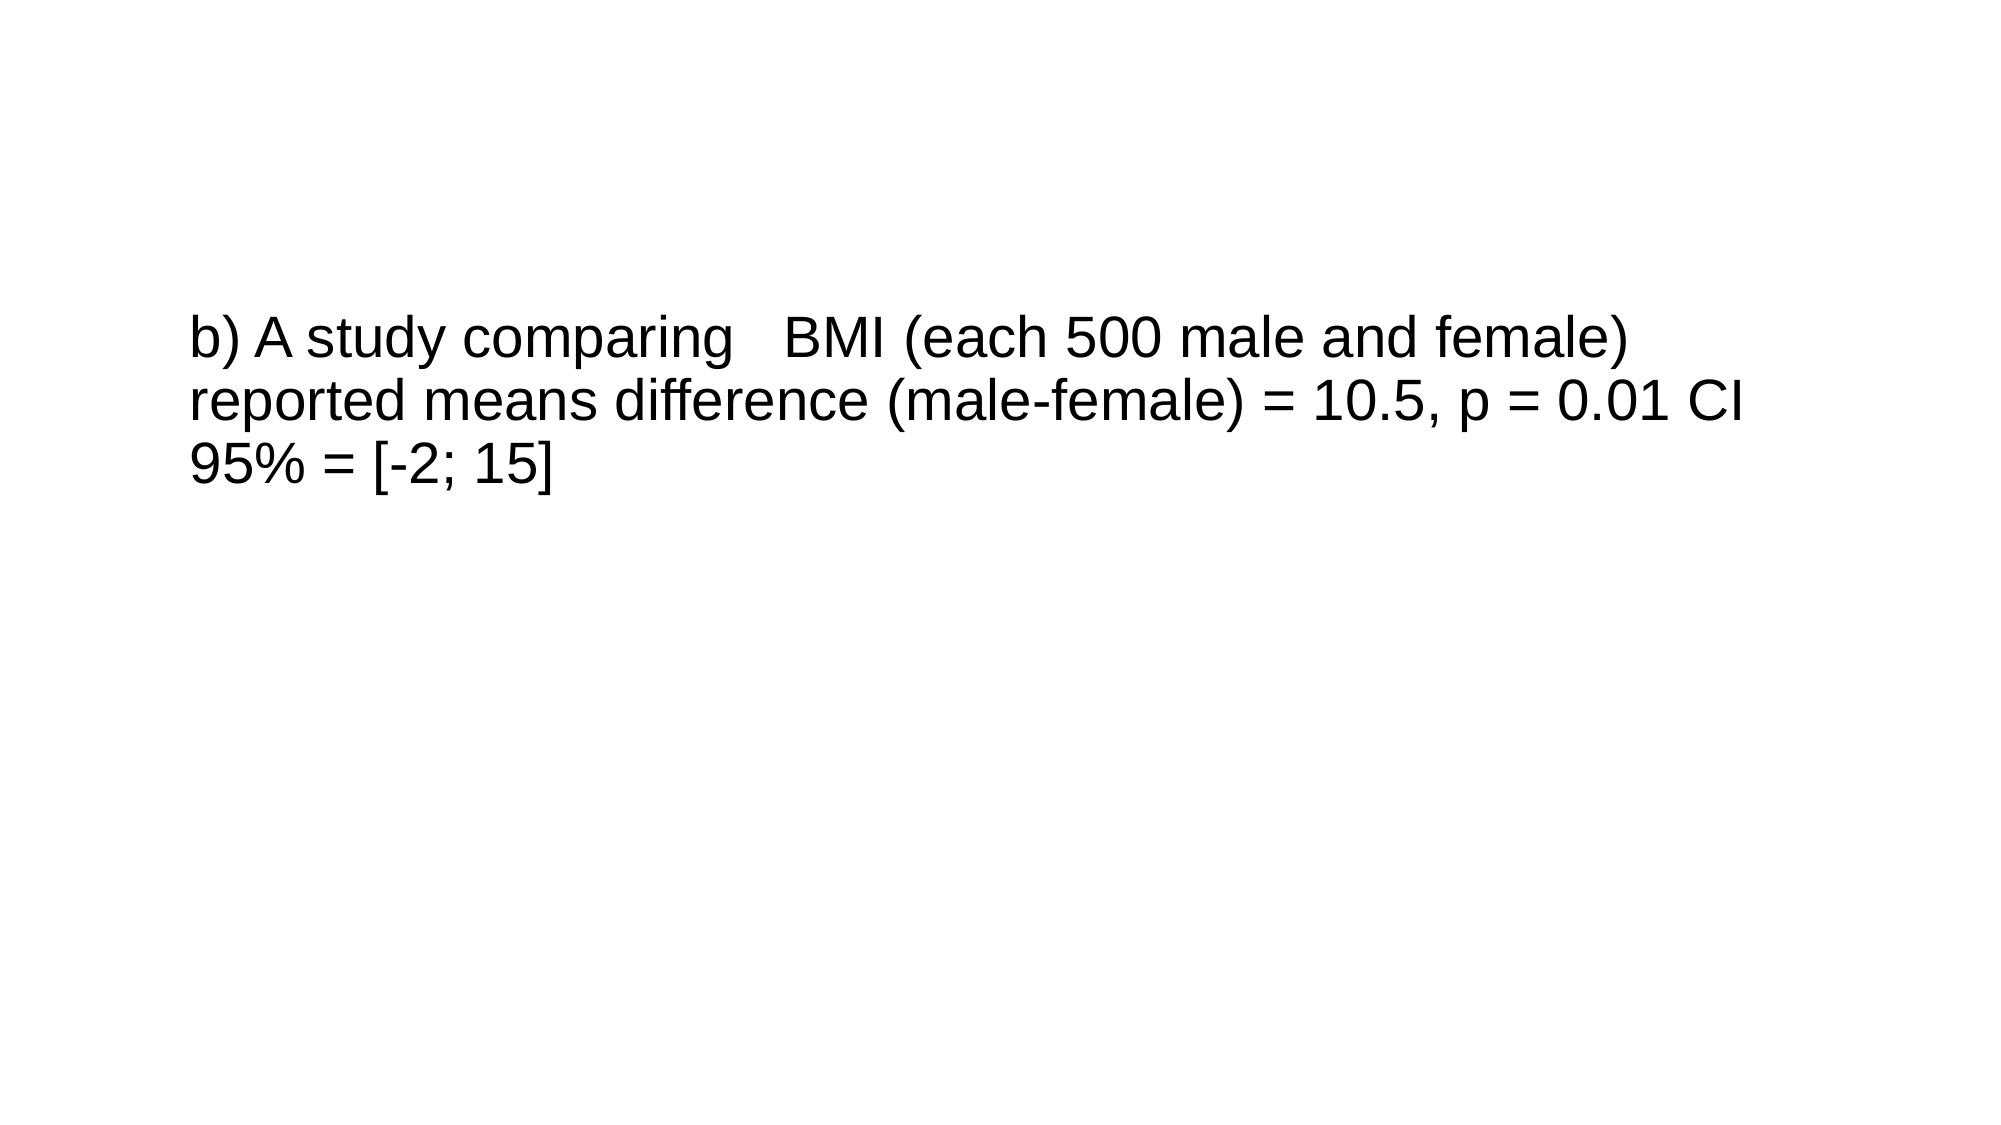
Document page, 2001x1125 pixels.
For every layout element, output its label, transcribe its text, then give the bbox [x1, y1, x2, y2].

list b) A study comparing BMI (each 500 male and female) reported means difference (male-female) = 10.5, p = 0.01 CI 95% = [-2; 15] [137, 299, 1863, 1014]
